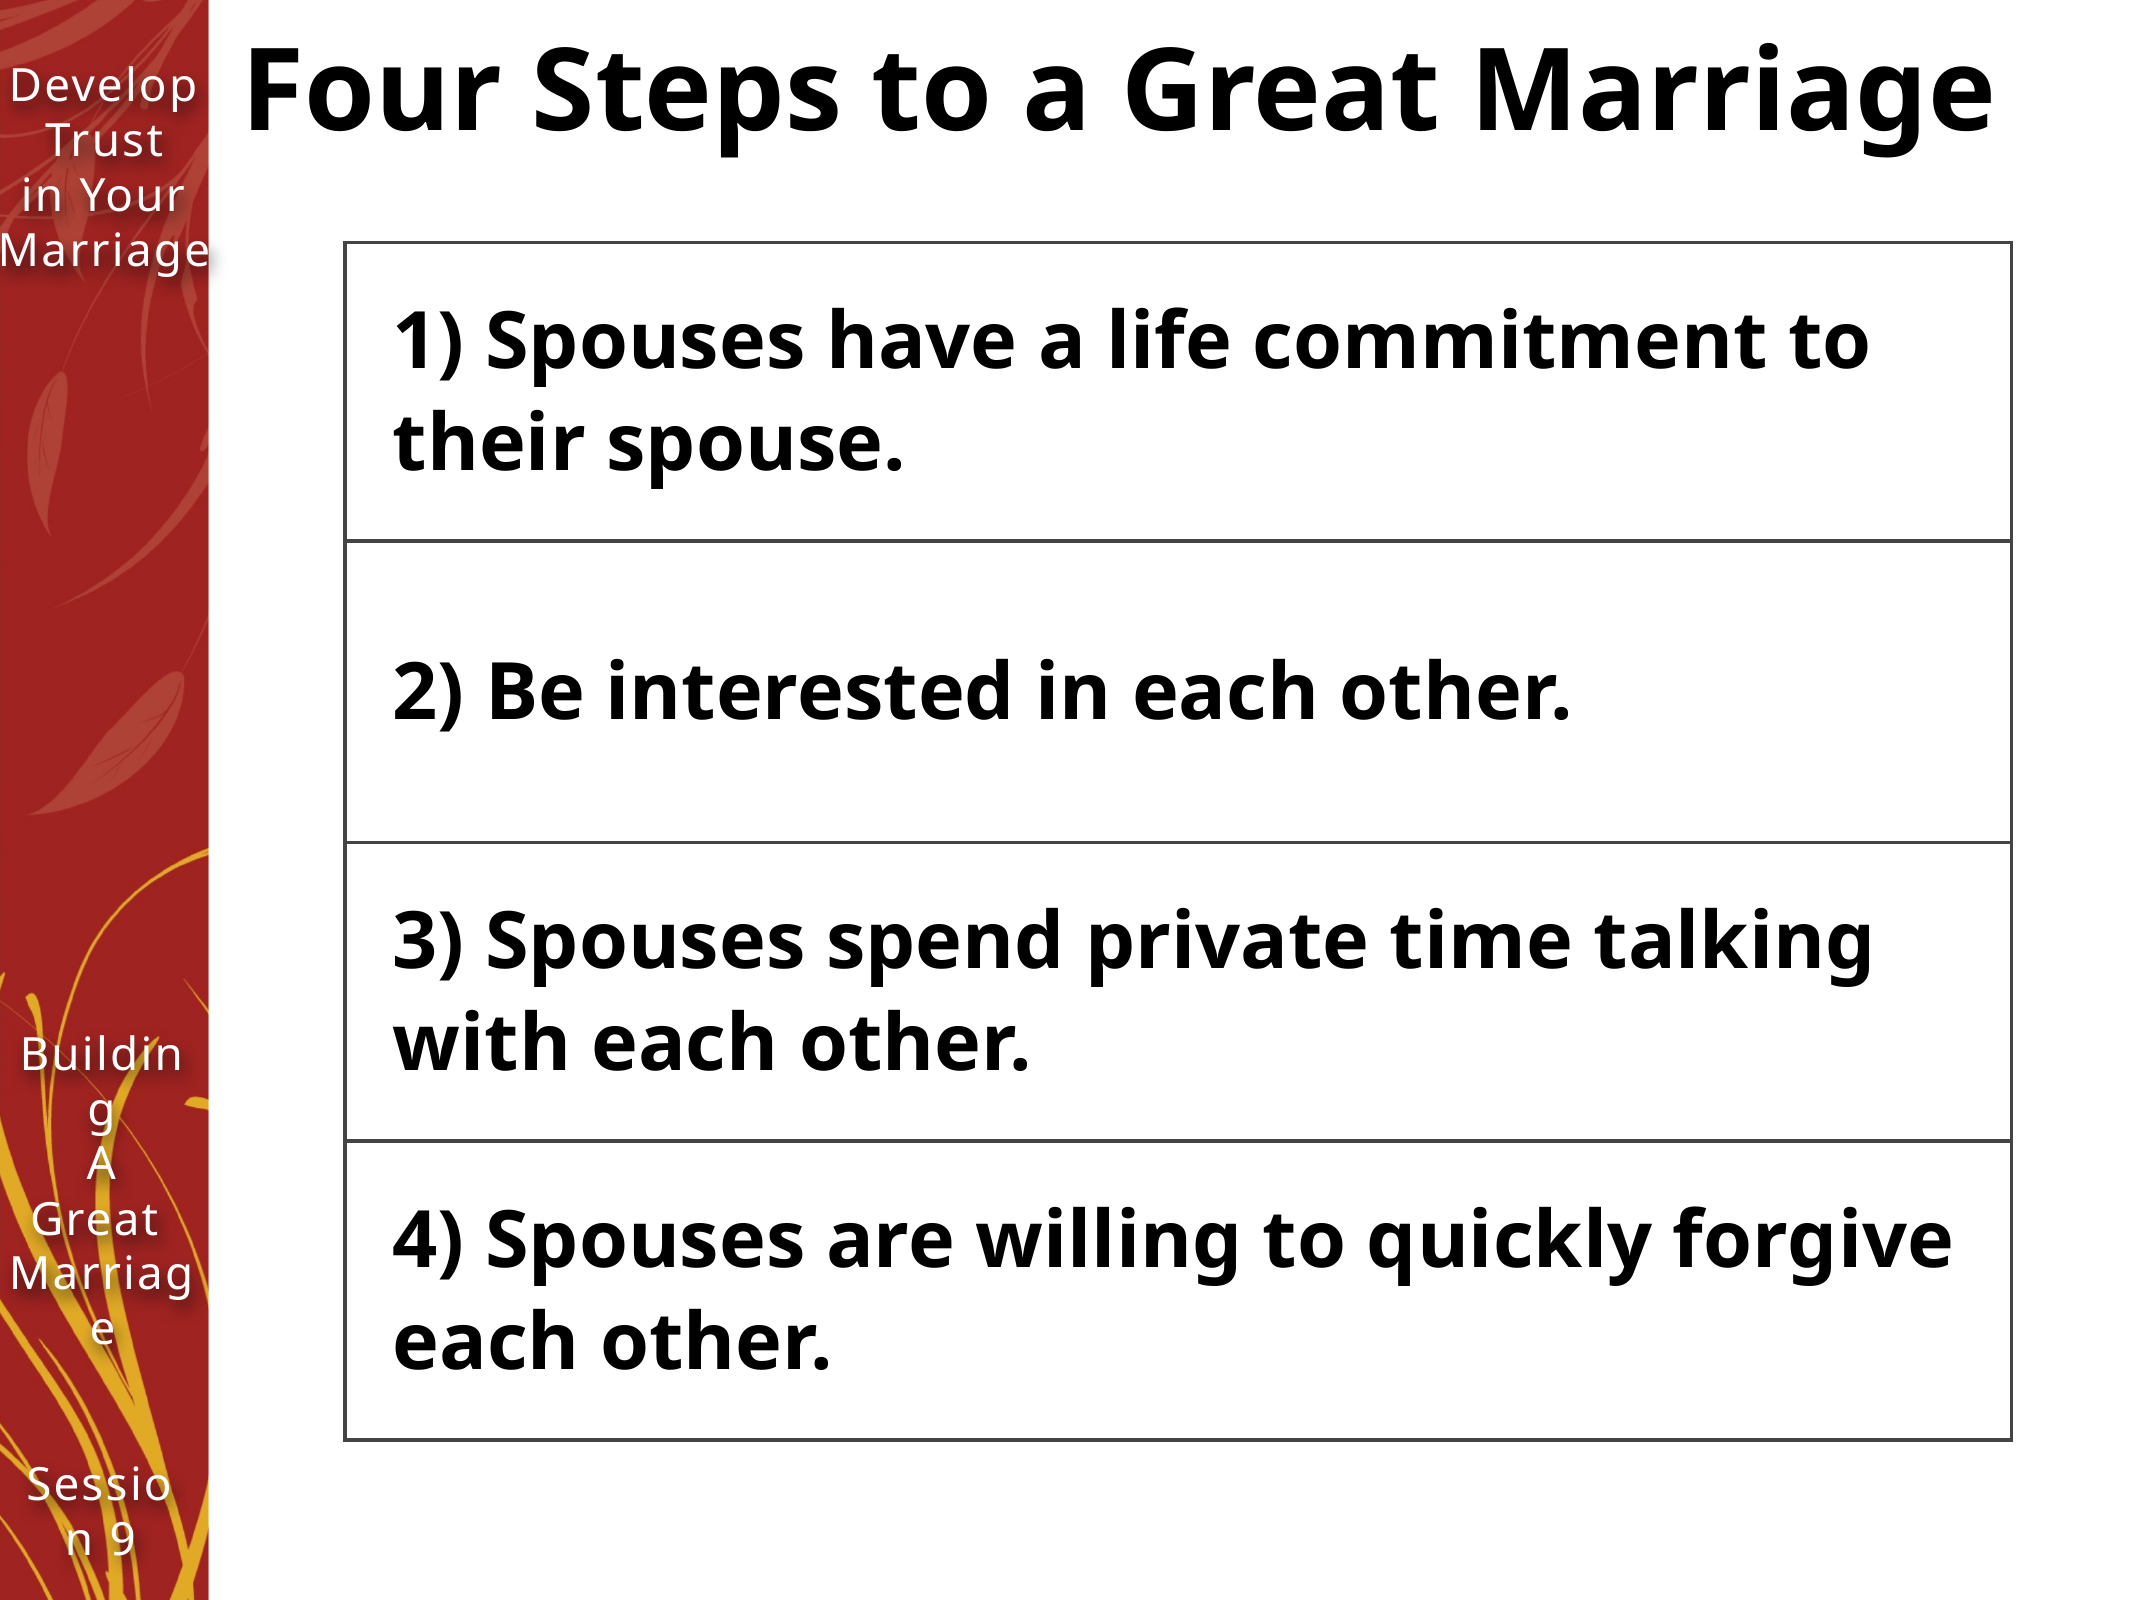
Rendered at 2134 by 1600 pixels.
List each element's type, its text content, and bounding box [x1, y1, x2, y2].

picture [191, 244, 203, 251]
table_header 1) Spouses have a life commitment to their spouse. [347, 244, 2010, 539]
table_cell 2) Be interested in each other. [347, 543, 2010, 841]
title Four Steps to a Great Marriage [241, 0, 2116, 195]
picture [0, 0, 208, 1600]
table_cell 3) Spouses spend private time talking with each other. [347, 844, 2010, 1139]
table_cell 4) Spouses are willing to quickly forgive each other. [347, 1143, 2010, 1438]
